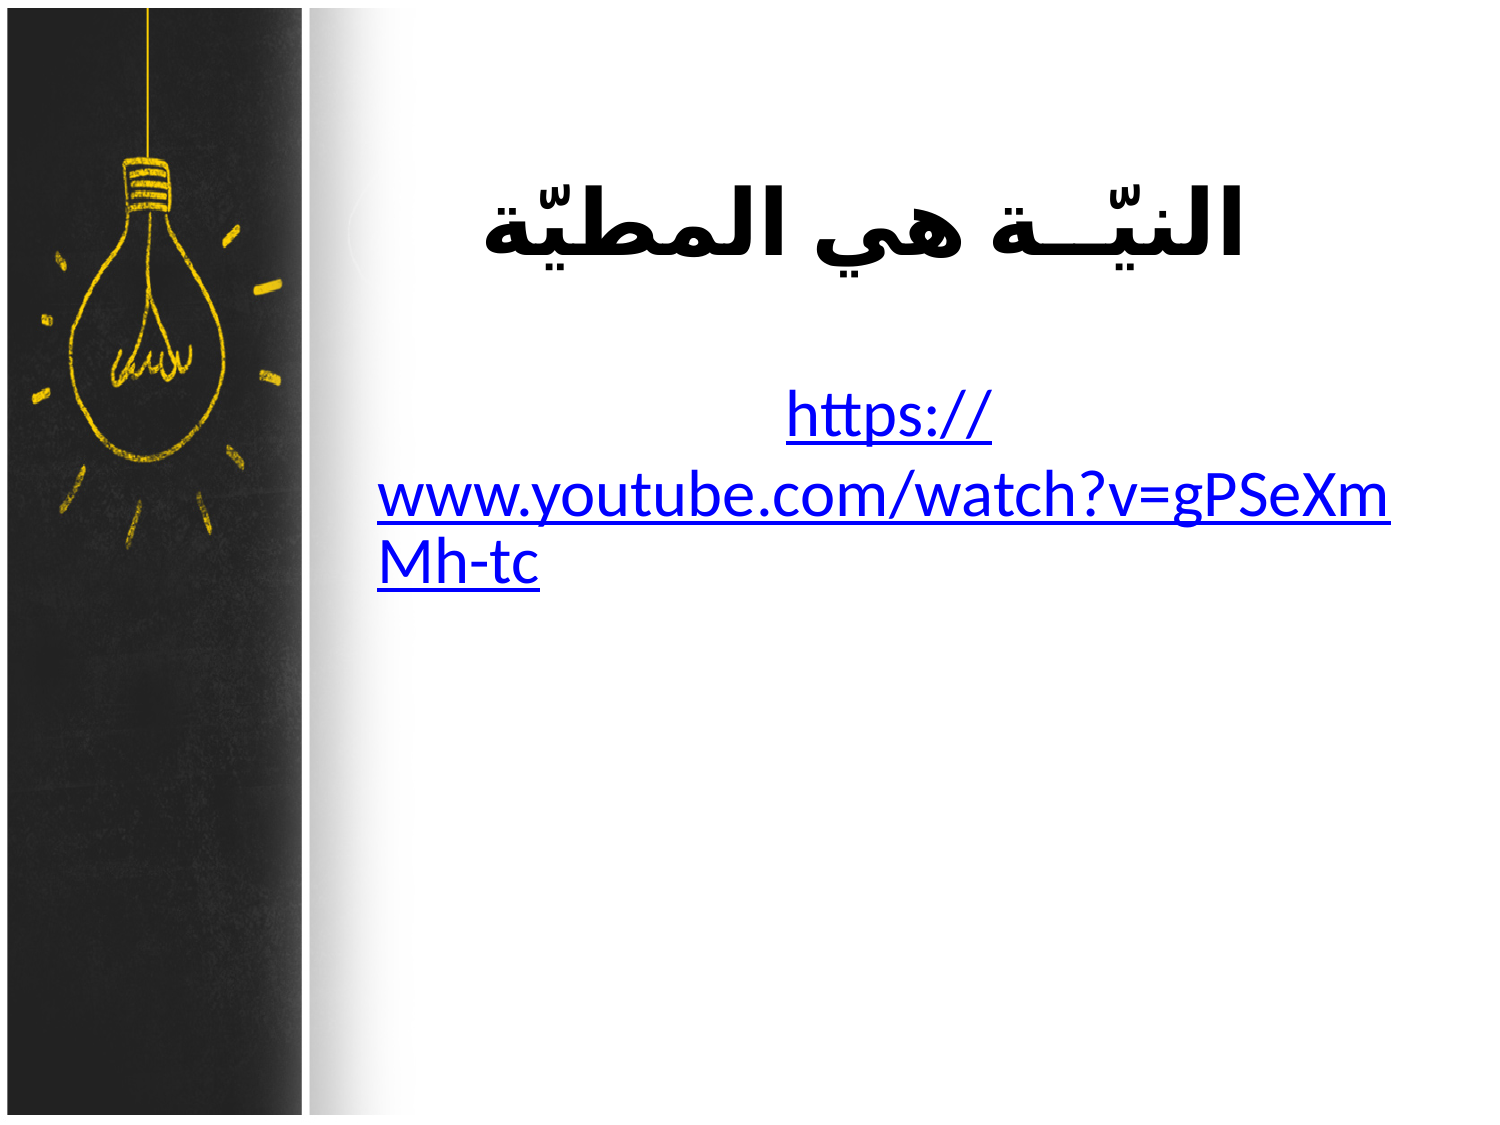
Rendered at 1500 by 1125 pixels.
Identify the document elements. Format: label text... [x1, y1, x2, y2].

list https://www.youtube.com/watch?v=gPSeXmMh-tc [362, 362, 1416, 663]
title النيّــة هي المطيّة [337, 125, 1391, 313]
picture [0, 0, 1500, 1125]
